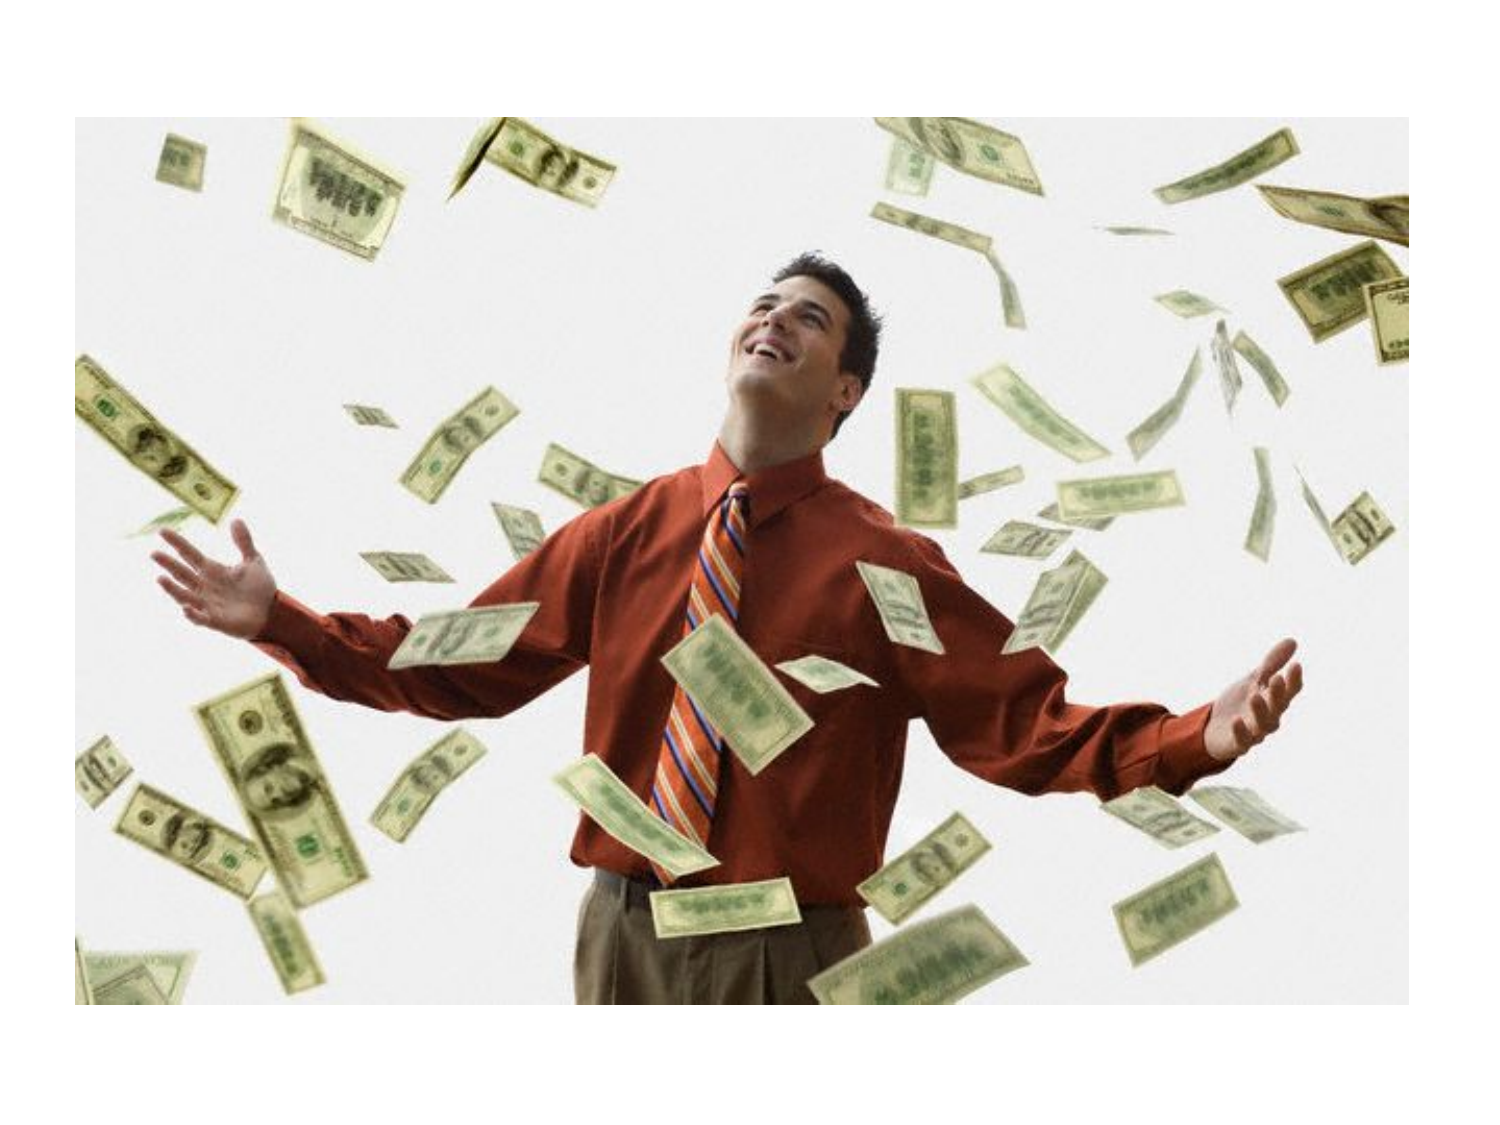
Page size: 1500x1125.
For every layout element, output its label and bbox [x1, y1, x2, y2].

picture [74, 117, 1409, 1006]
